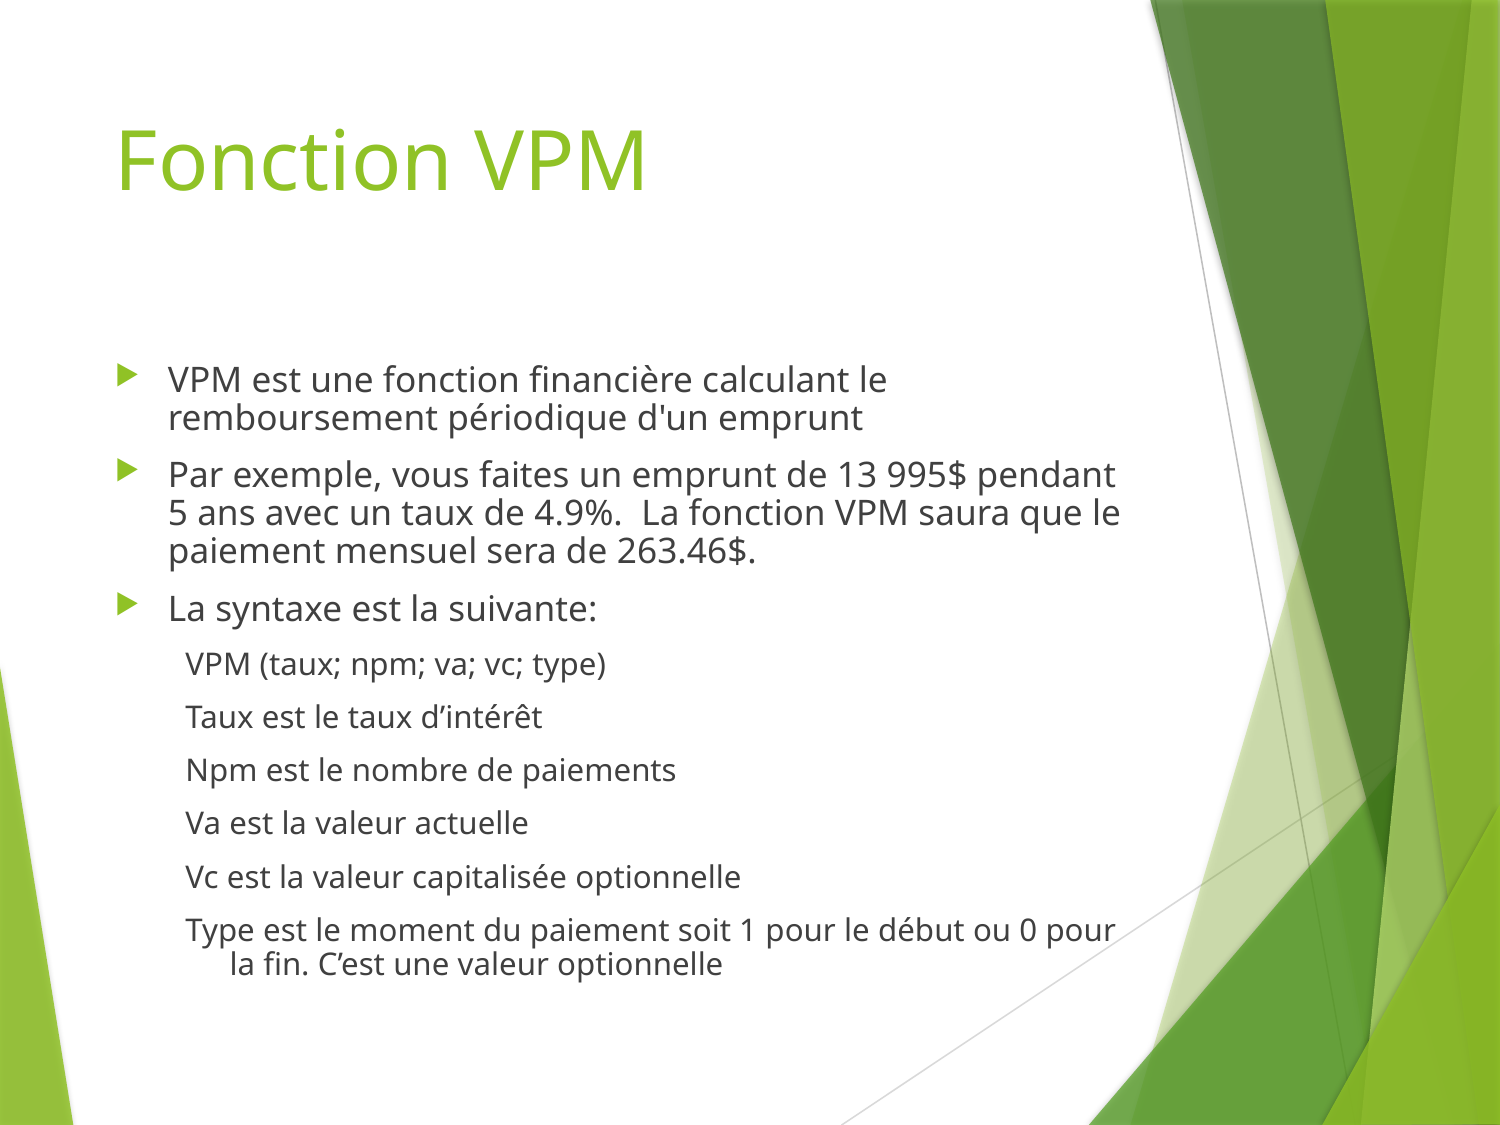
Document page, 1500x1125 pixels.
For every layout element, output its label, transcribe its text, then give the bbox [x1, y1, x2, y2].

title Fonction VPM [99, 99, 1142, 317]
list VPM est une fonction financière calculant le remboursement périodique d'un emprunt Par exemple, vous faites un emprunt de 13 995$ pendant 5 ans avec un taux de 4.9%. La fonction VPM saura que le paiement mensuel sera de 263.46$. La syntaxe est la suivante: VPM (taux; npm; va; vc; type) Taux est le taux d’intérêt Npm est le nombre de paiements Va est la valeur actuelle Vc est la valeur capitalisée optionnelle Type est le moment du paiement soit 1 pour le début ou 0 pour la fin. C’est une valeur optionnelle [99, 354, 1142, 992]
